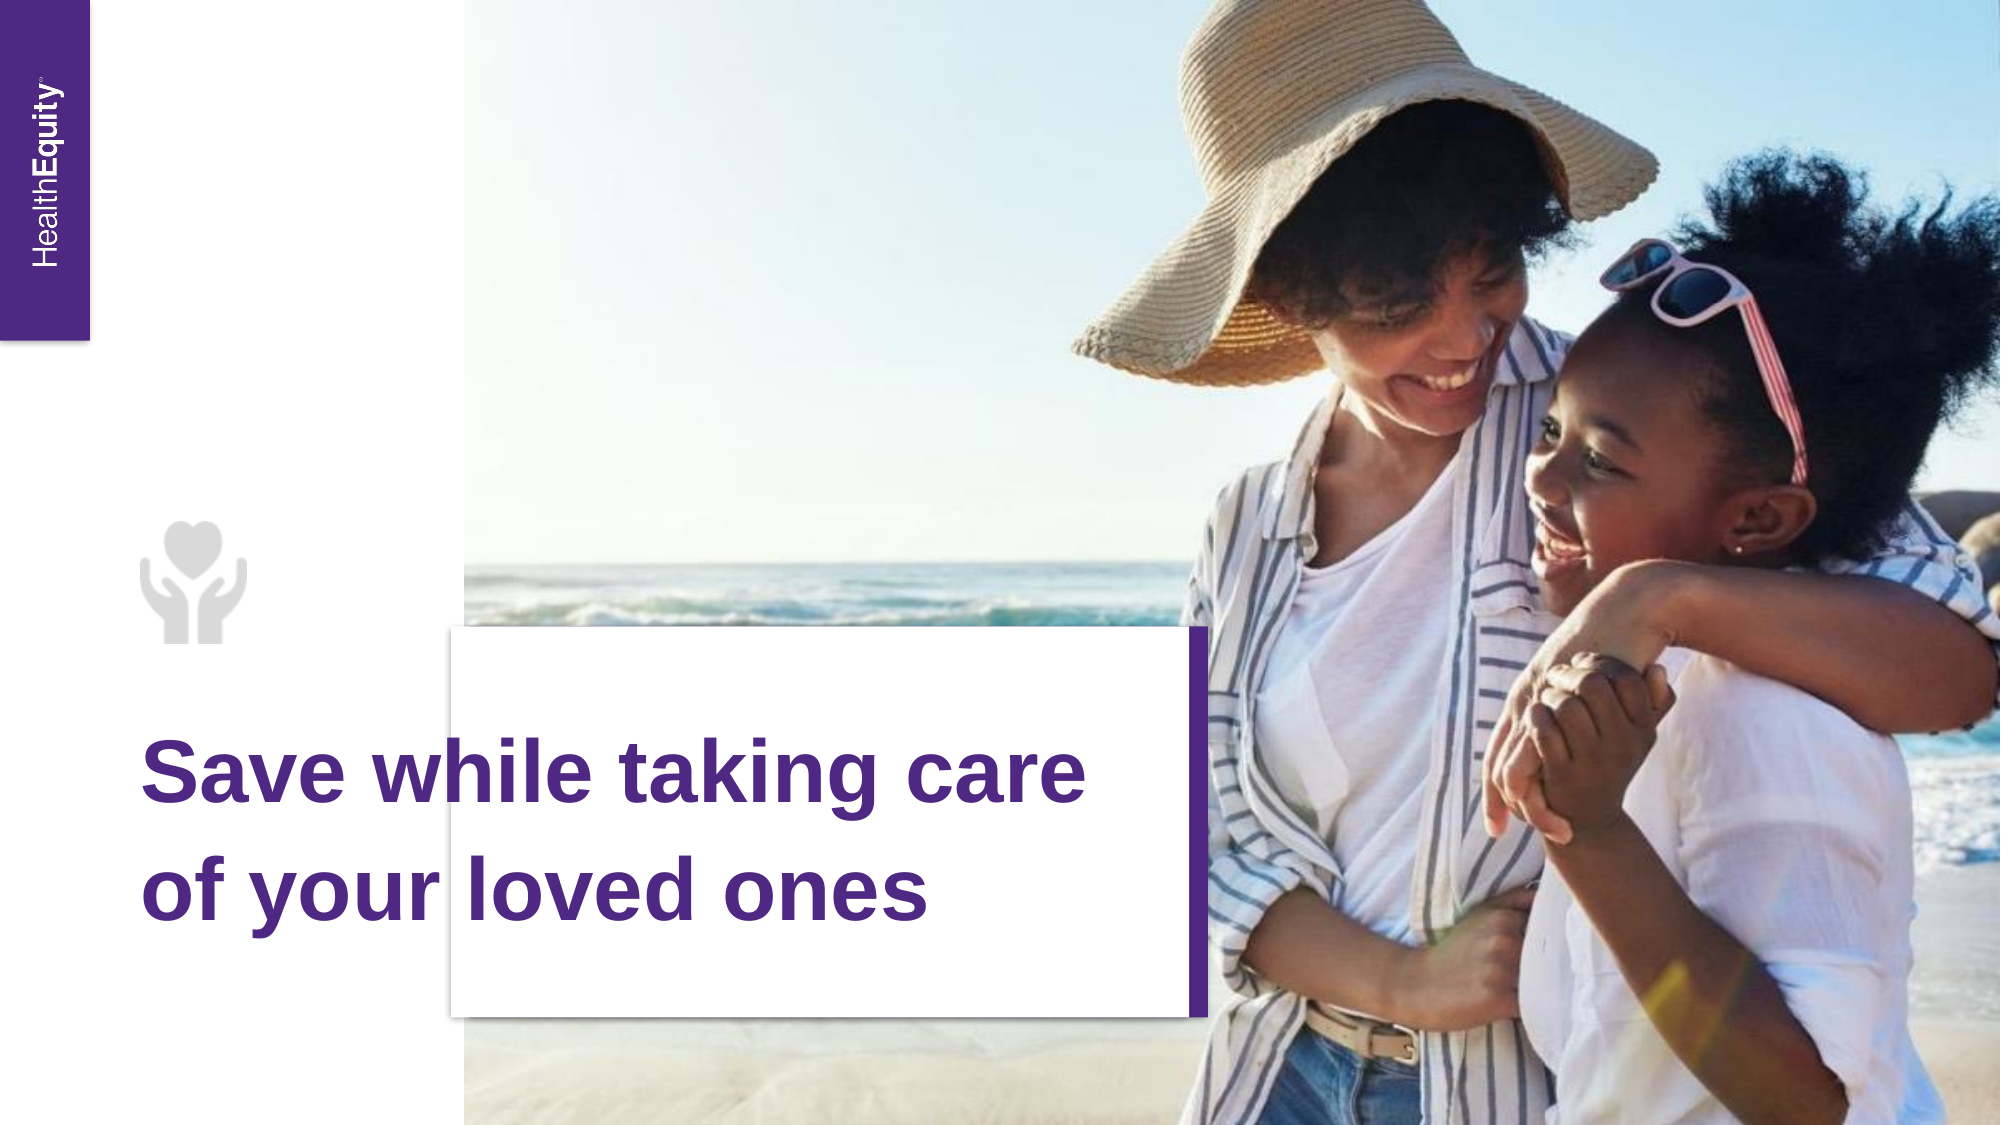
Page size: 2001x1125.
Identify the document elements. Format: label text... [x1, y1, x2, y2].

picture [139, 521, 248, 644]
picture [33, 78, 64, 266]
picture [464, 0, 2000, 1125]
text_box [450, 626, 1209, 1018]
text_box Save while taking care of your loved ones [139, 703, 445, 938]
